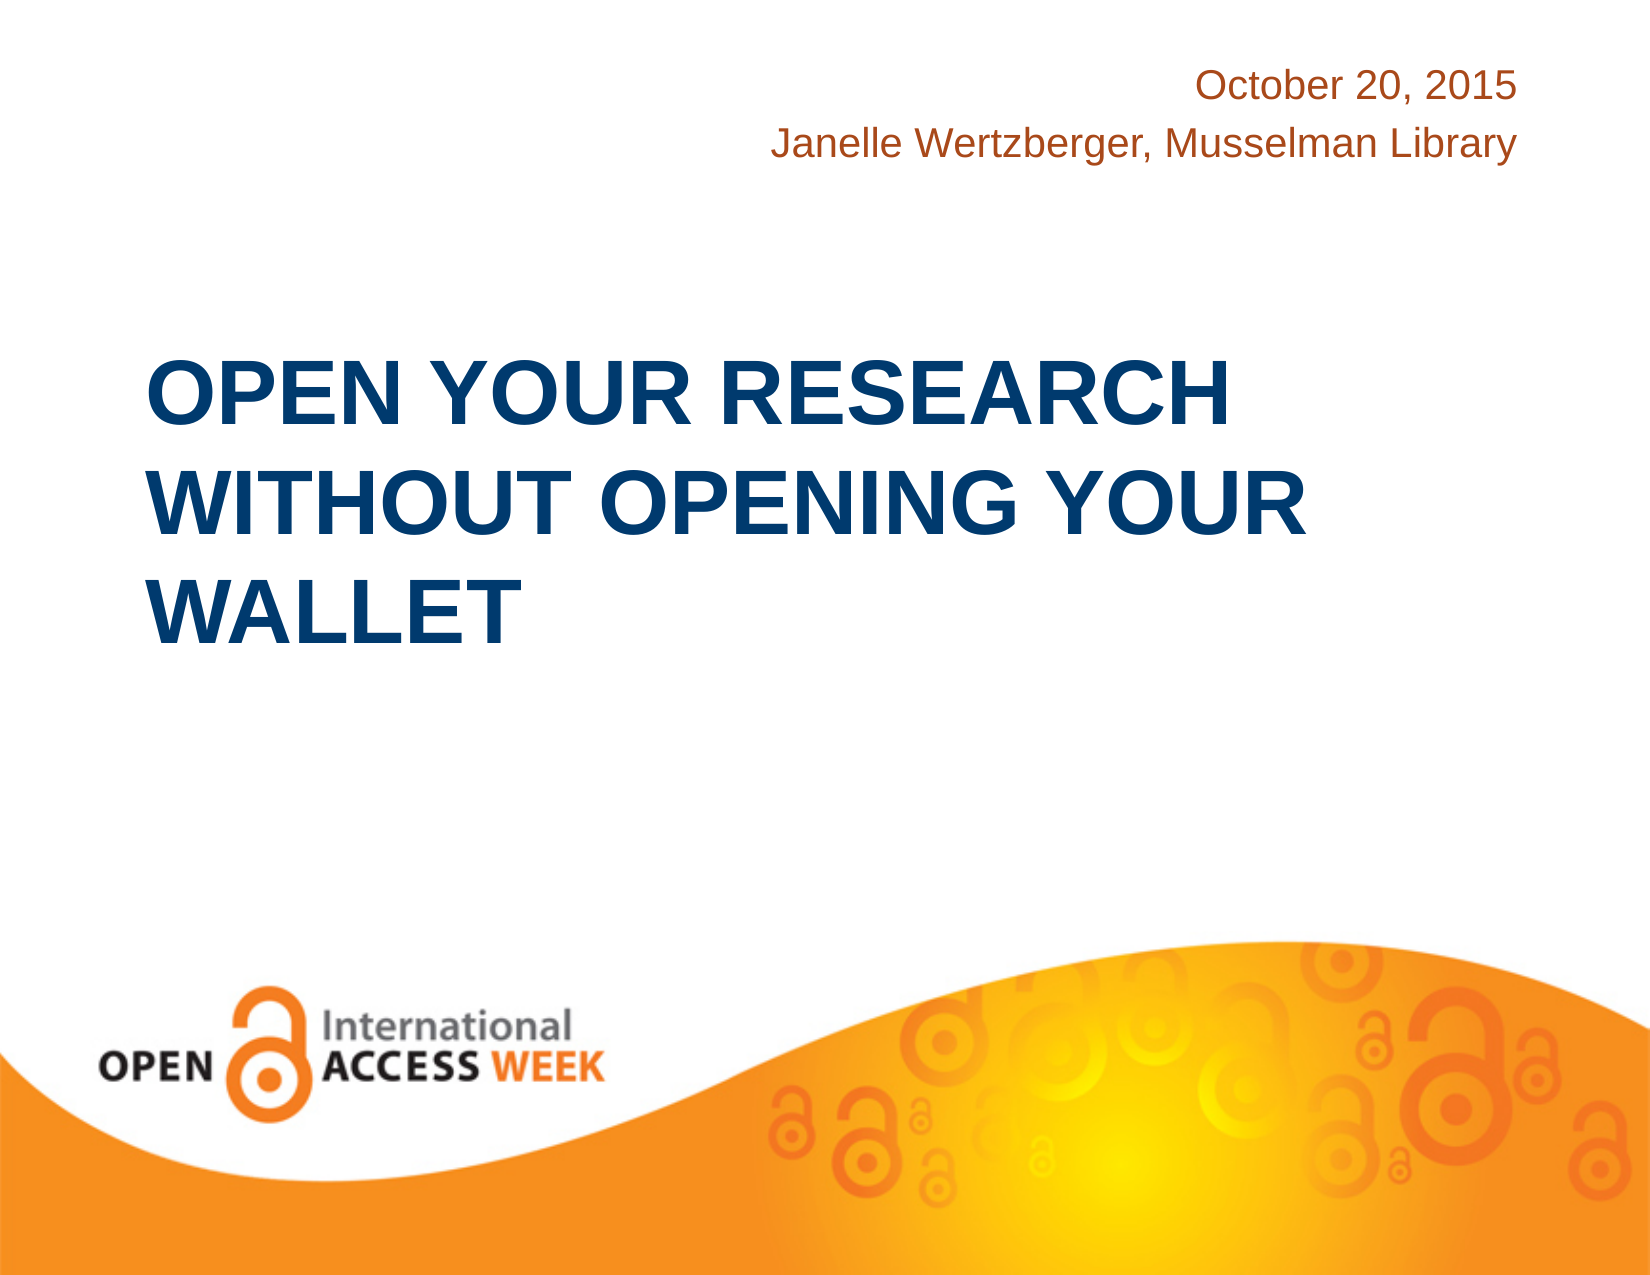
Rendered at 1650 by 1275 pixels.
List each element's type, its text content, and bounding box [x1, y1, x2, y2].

list October 20, 2015 Janelle Wertzberger, Musselman Library [130, 50, 1533, 329]
picture [0, 931, 1650, 1275]
title Open Your Research without opening your wallet [130, 329, 1533, 788]
